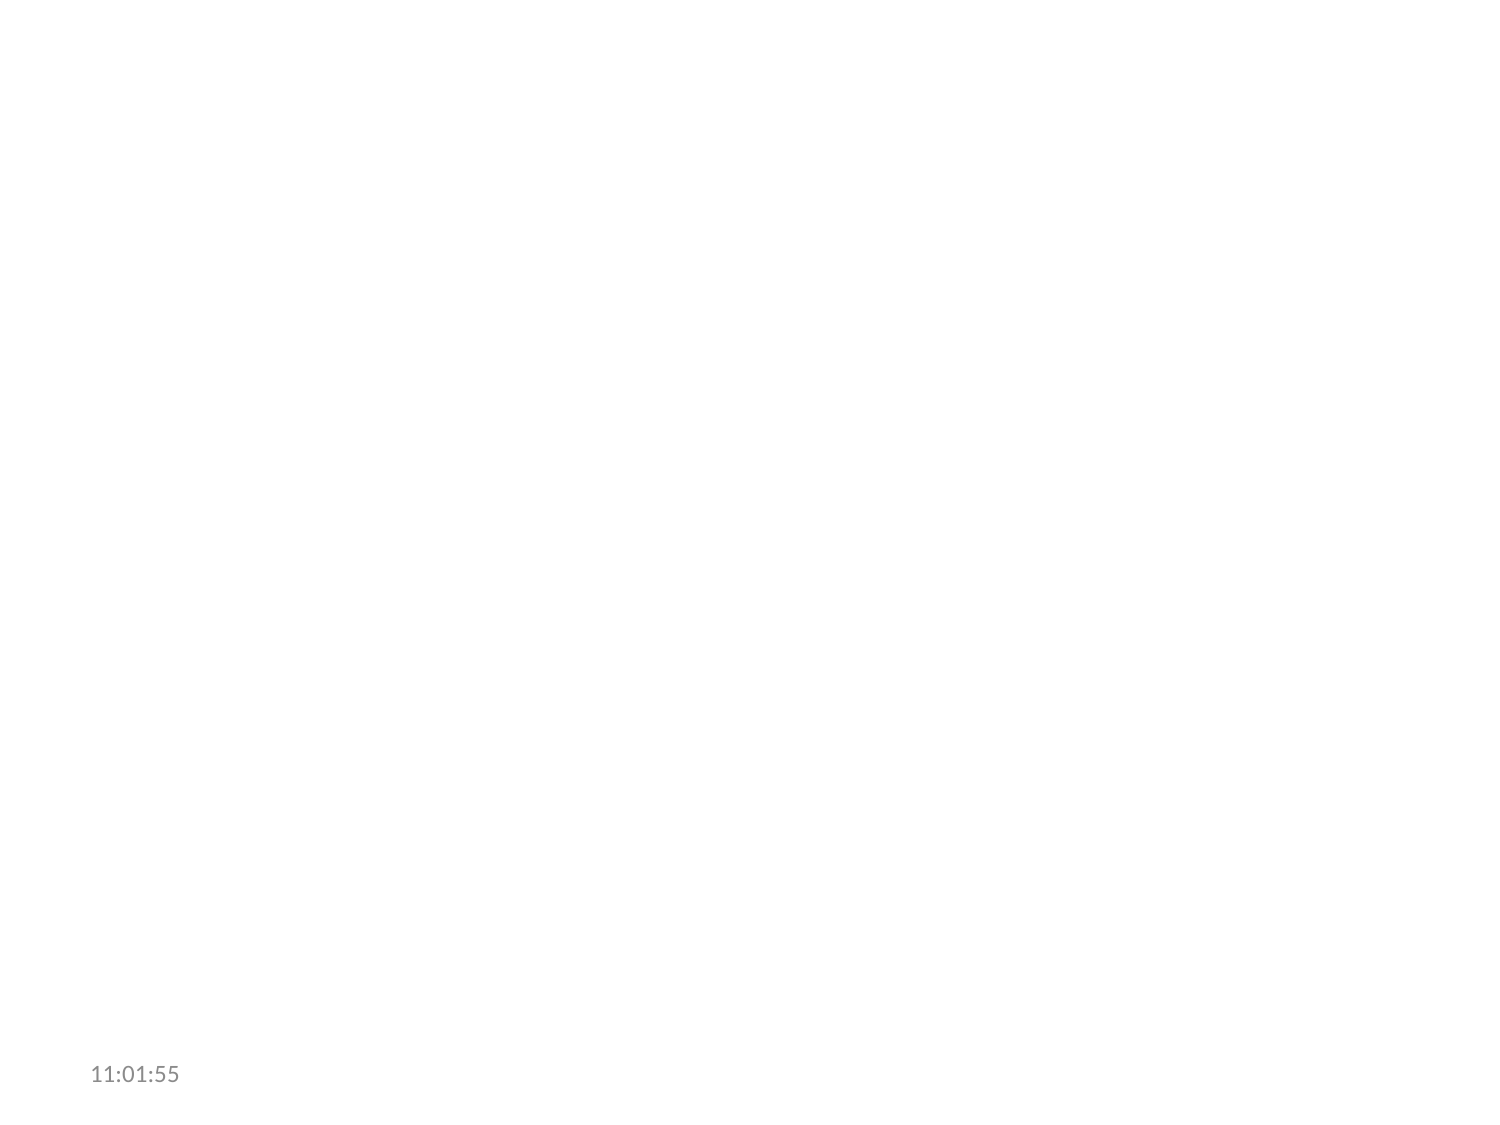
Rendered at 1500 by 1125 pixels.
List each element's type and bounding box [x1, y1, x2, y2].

slide_number [75, 1042, 425, 1103]
